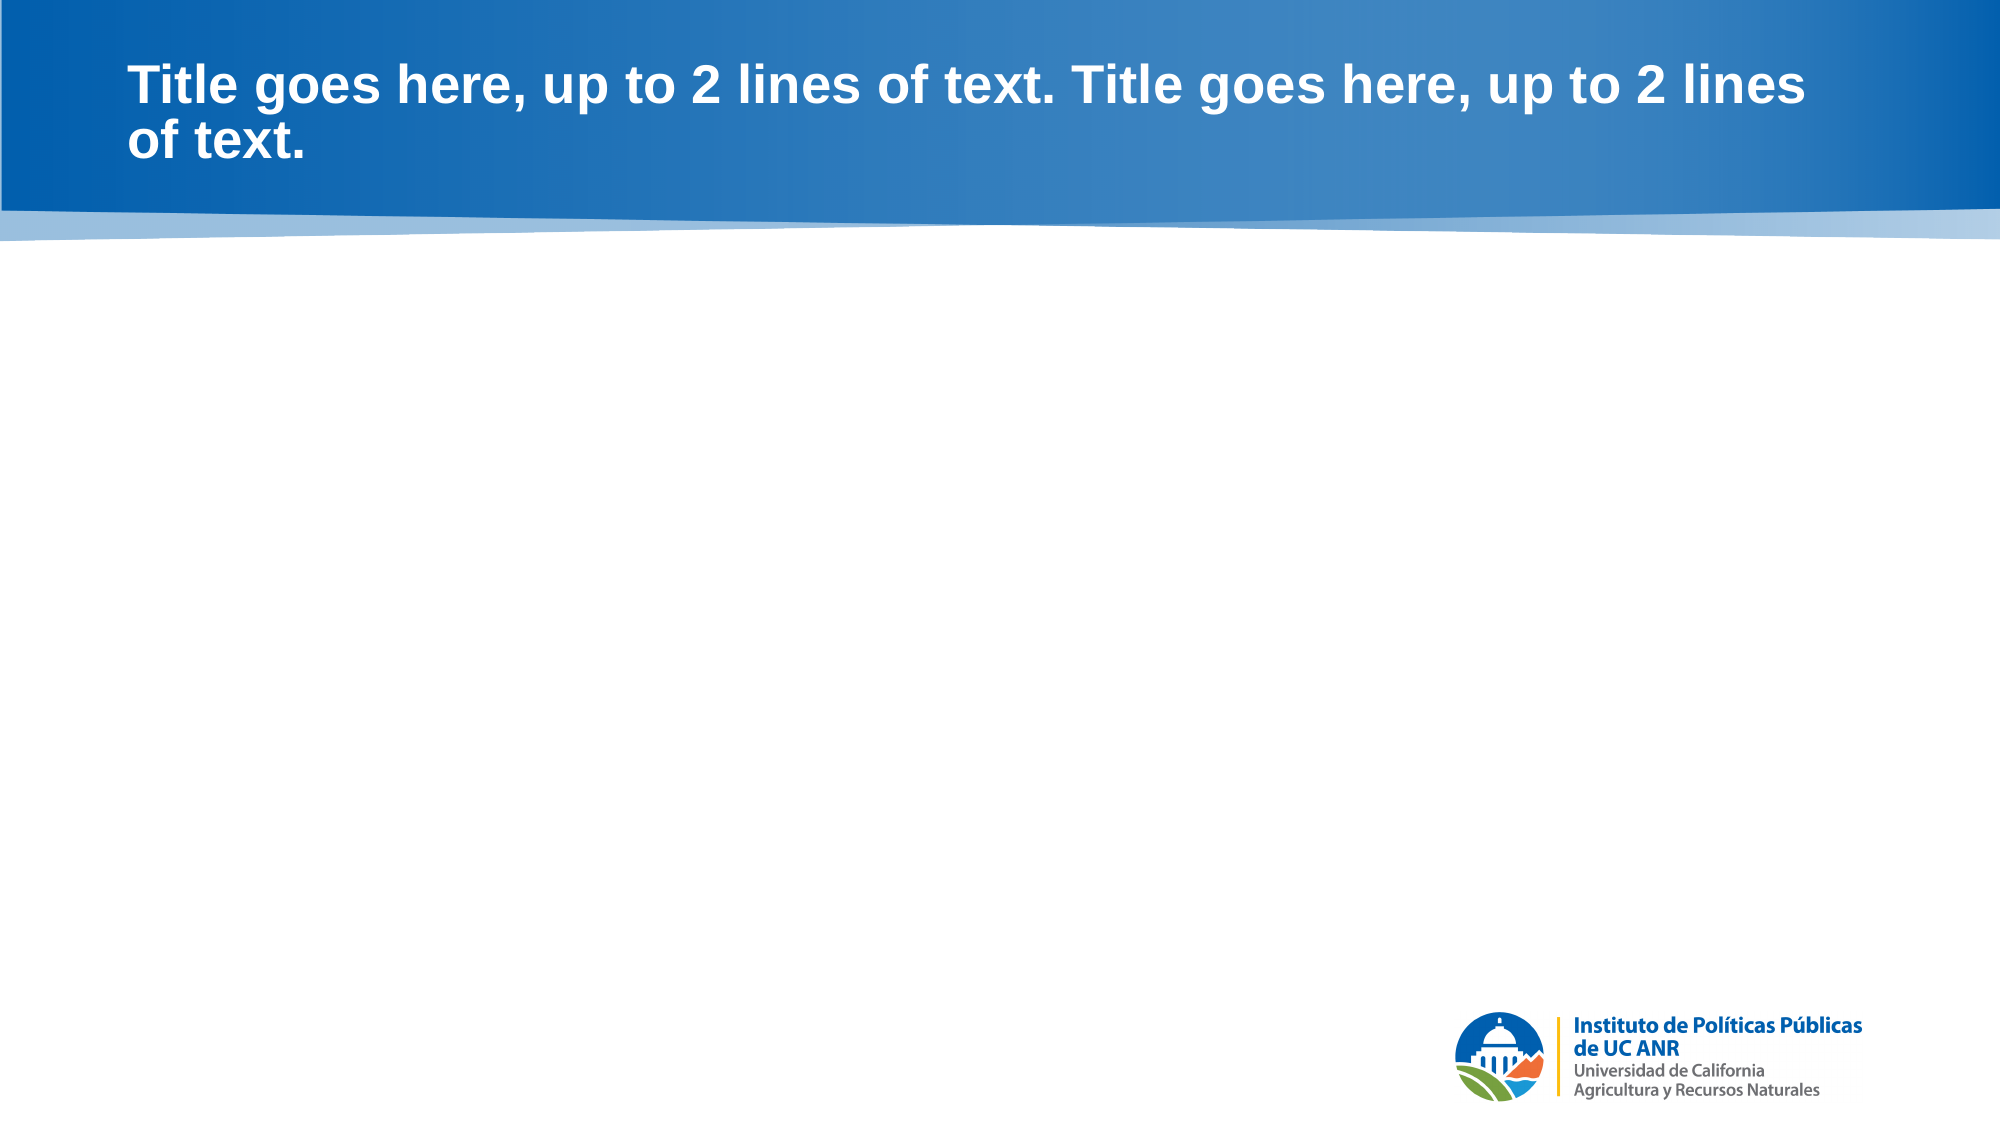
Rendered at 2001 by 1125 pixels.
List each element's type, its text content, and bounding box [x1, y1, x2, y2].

picture [0, 0, 2000, 263]
picture [1454, 1011, 1863, 1103]
title Title goes here, up to 2 lines of text. Title goes here, up to 2 lines of text. [112, 51, 1887, 178]
